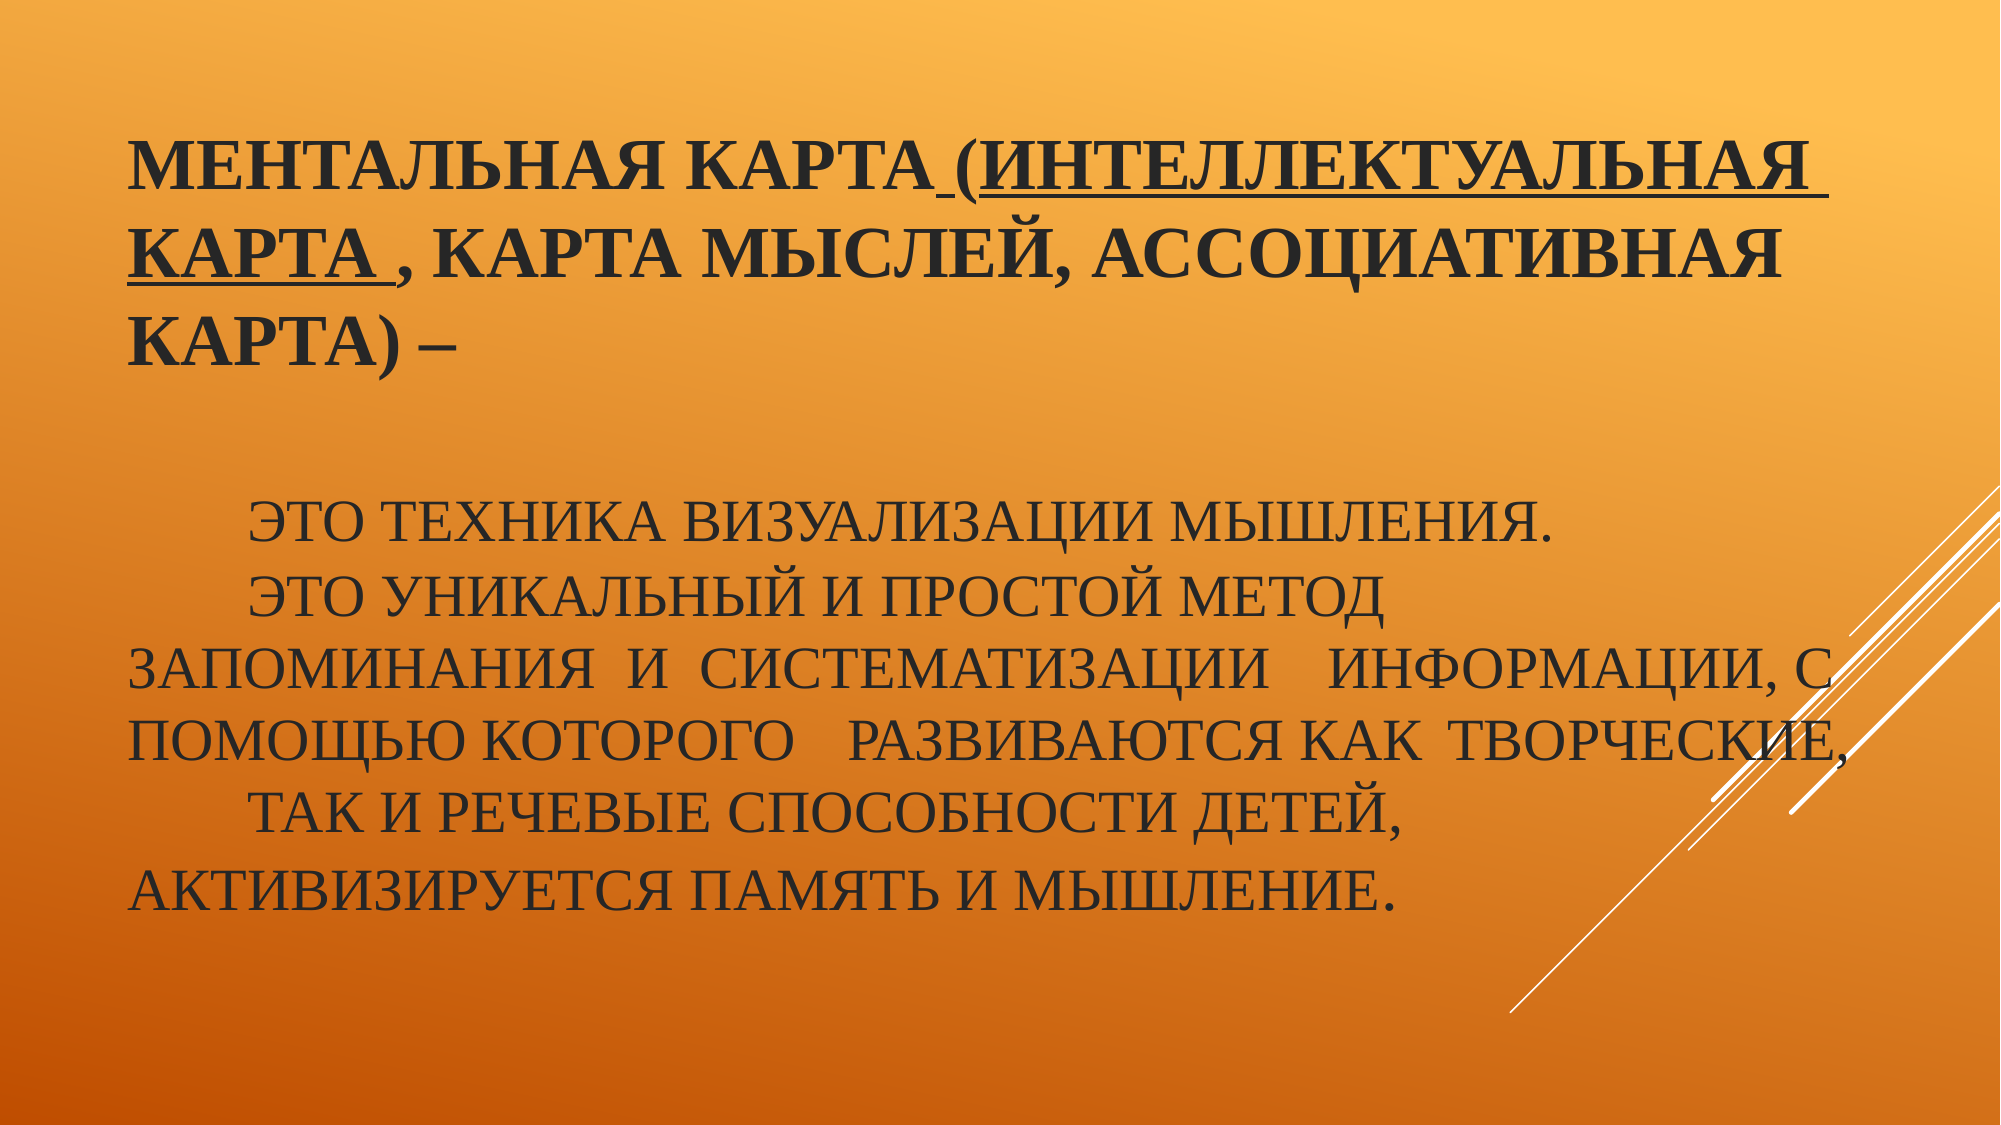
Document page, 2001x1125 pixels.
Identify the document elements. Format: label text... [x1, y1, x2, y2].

title ментальная карта (Интеллектуальная карта , карта мыслей, ассоциативная карта) – это техника визуализации мышления. Это уникальный и простой метод запоминания и систематизации информации, с помощью которого развиваются как творческие, так и речевые способности детей, активизируется память и мышление. [112, 105, 1912, 1079]
